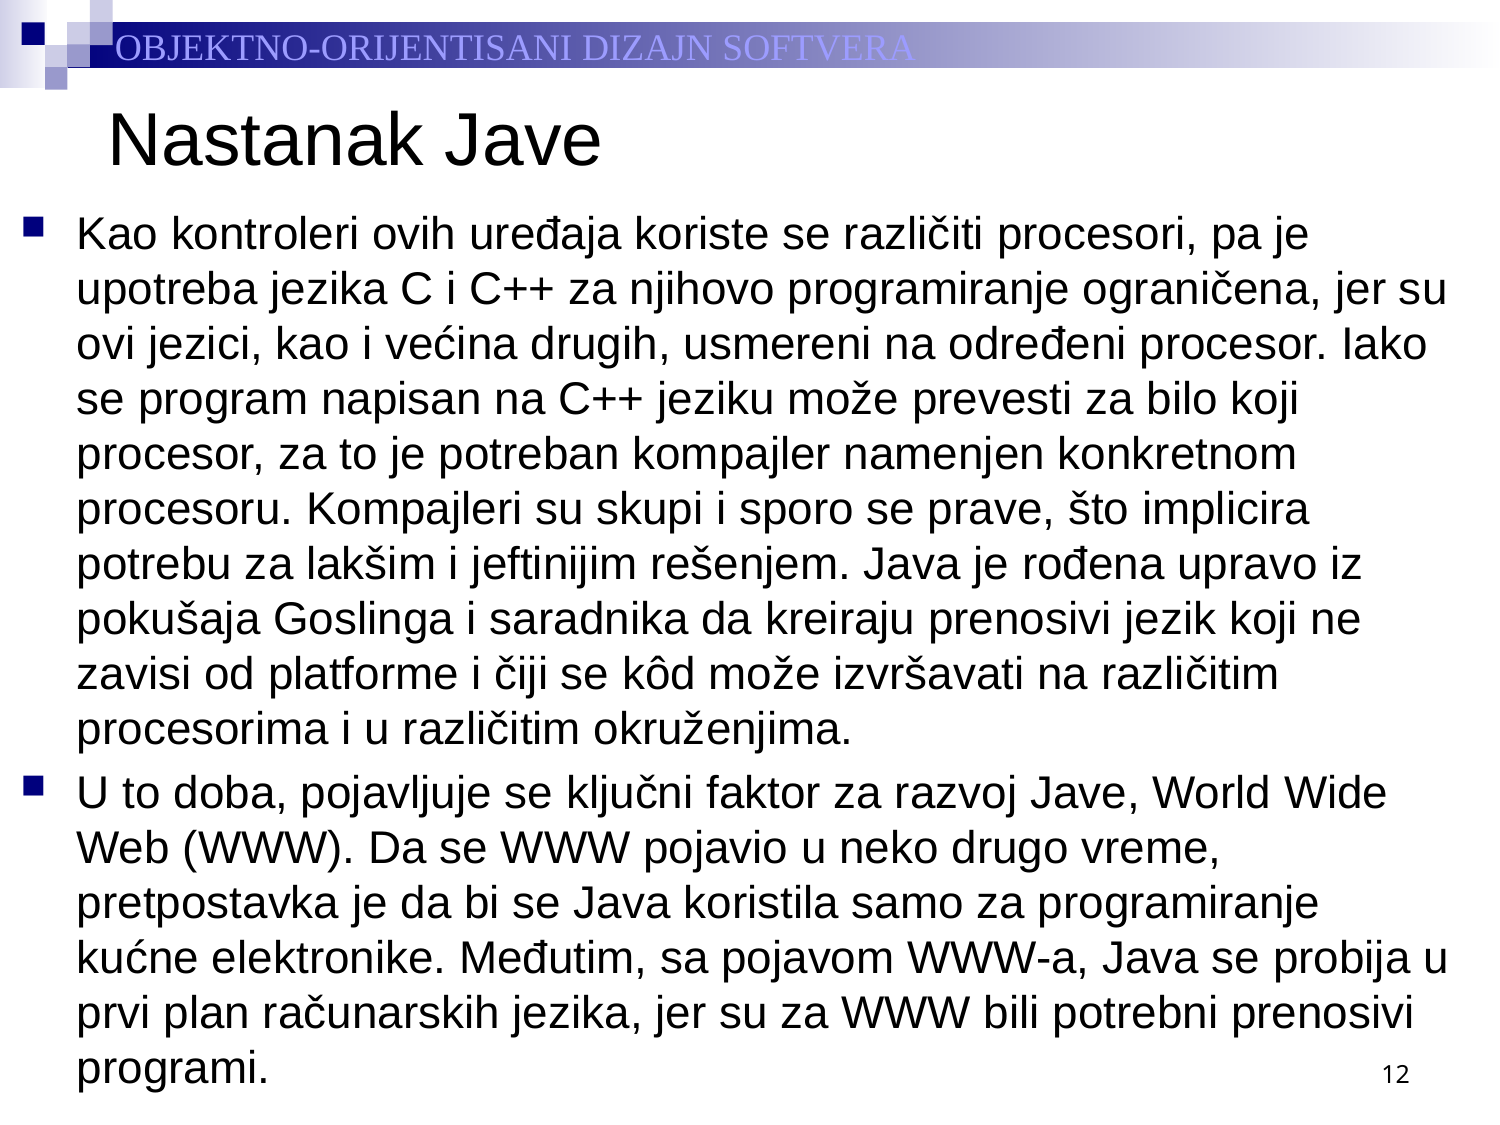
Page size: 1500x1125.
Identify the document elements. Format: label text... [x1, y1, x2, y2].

title Nastanak Jave [92, 75, 1459, 196]
text_box Kao kontroleri ovih uređaja koriste se različiti procesori, pa je upotreba jezika C i C++ za njihovo programiranje ograničena, jer su ovi jezici, kao i većina drugih, usmereni na određeni procesor. Iako se program napisan na C++ jeziku može prevesti za bilo koji procesor, za to je potreban kompajler namenjen konkretnom procesoru. Kompajleri su skupi i sporo se prave, što implicira potrebu za lakšim i jeftinijim rešenjem. Java je rođena upravo iz pokušaja Goslinga i saradnika da kreiraju prenosivi jezik koji ne zavisi od platforme i čiji se kôd može izvršavati na različitim procesorima i u različitim okruženjima. U to doba, pojavljuje se ključni faktor za razvoj Jave, World Wide Web (WWW). Da se WWW pojavio u neko drugo vreme, pretpostavka je da bi se Java koristila samo za programiranje kućne elektronike. Međutim, sa pojavom WWW-a, Java se probija u prvi plan računarskih jezika, jer su za WWW bili potrebni prenosivi programi. [5, 196, 1471, 1071]
slide_number 12 [1074, 1024, 1426, 1101]
